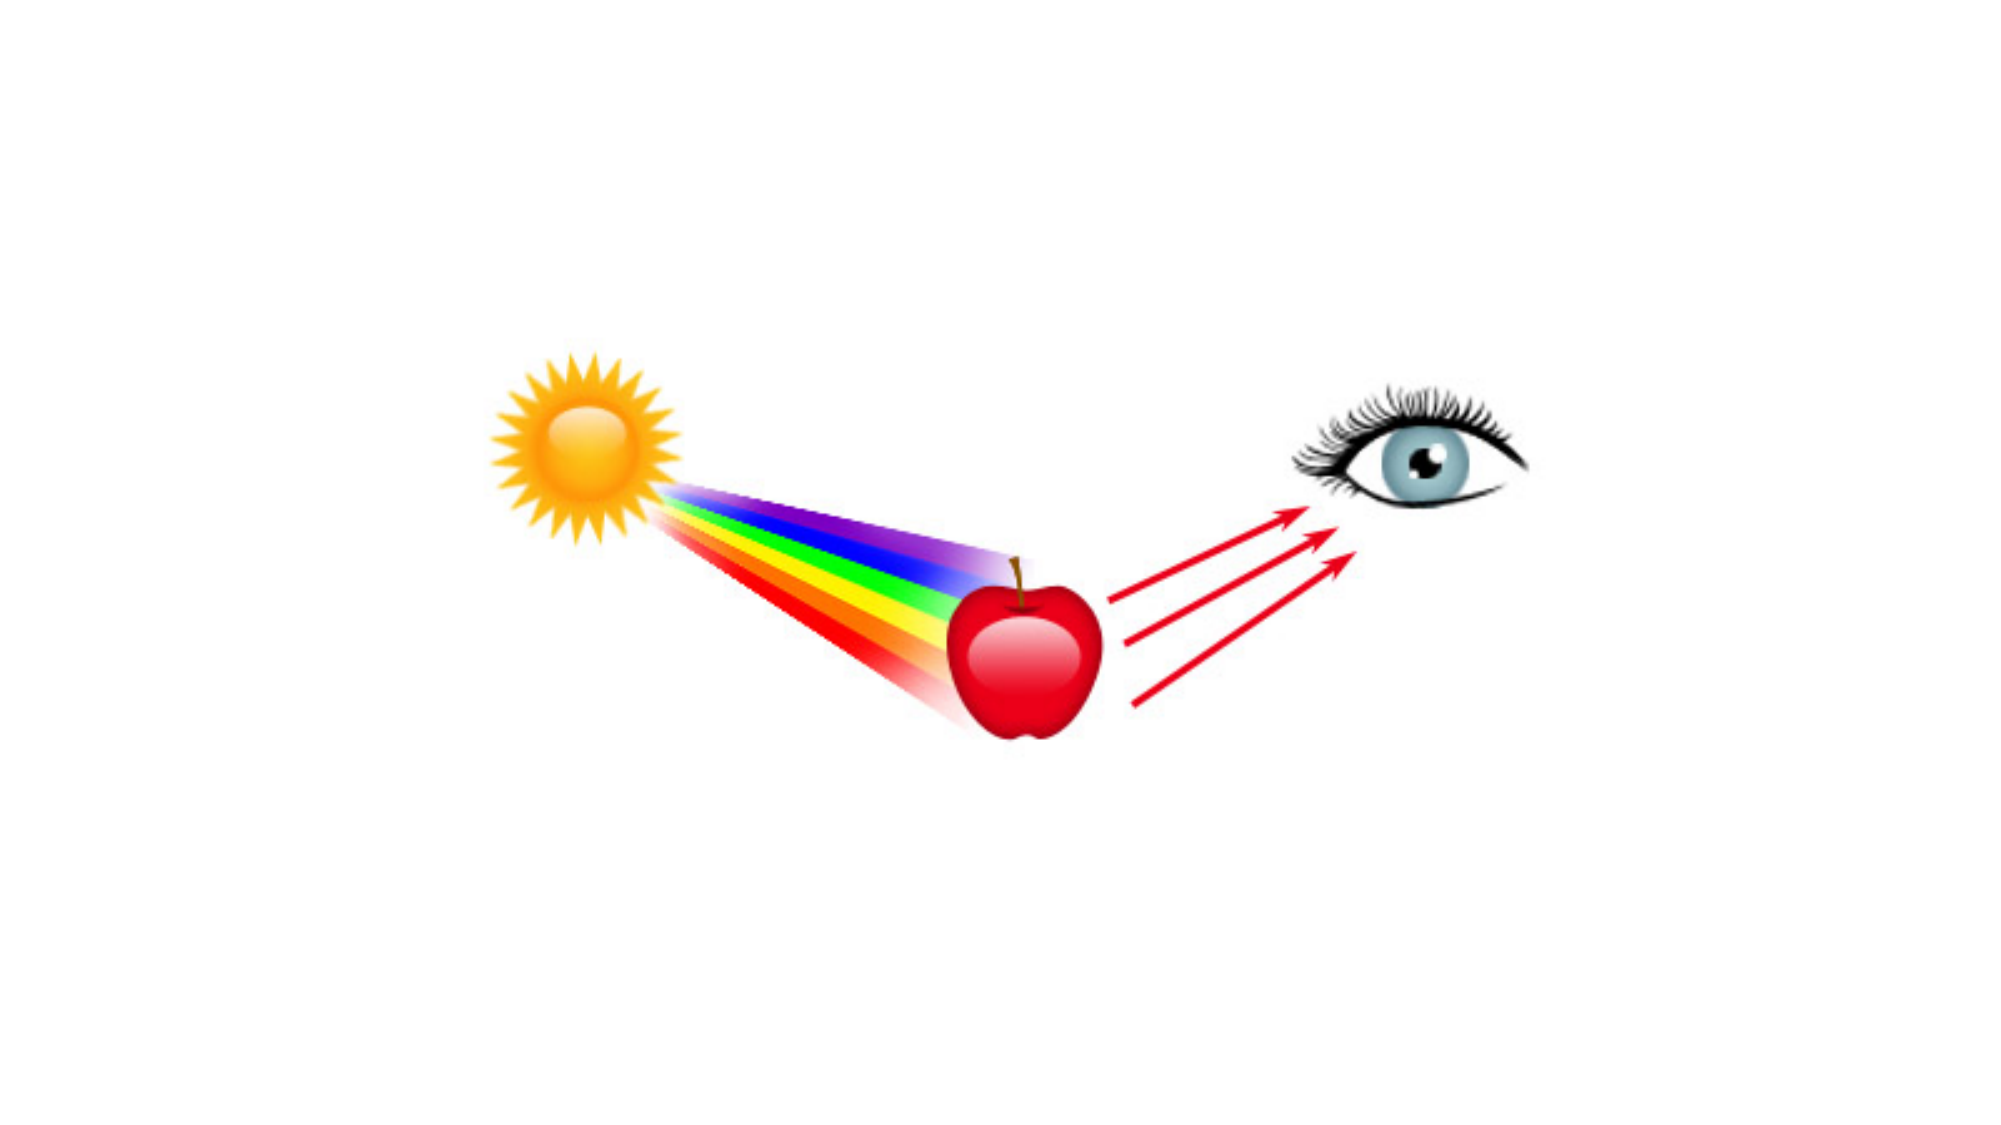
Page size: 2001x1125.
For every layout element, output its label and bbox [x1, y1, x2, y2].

picture [424, 299, 1625, 800]
